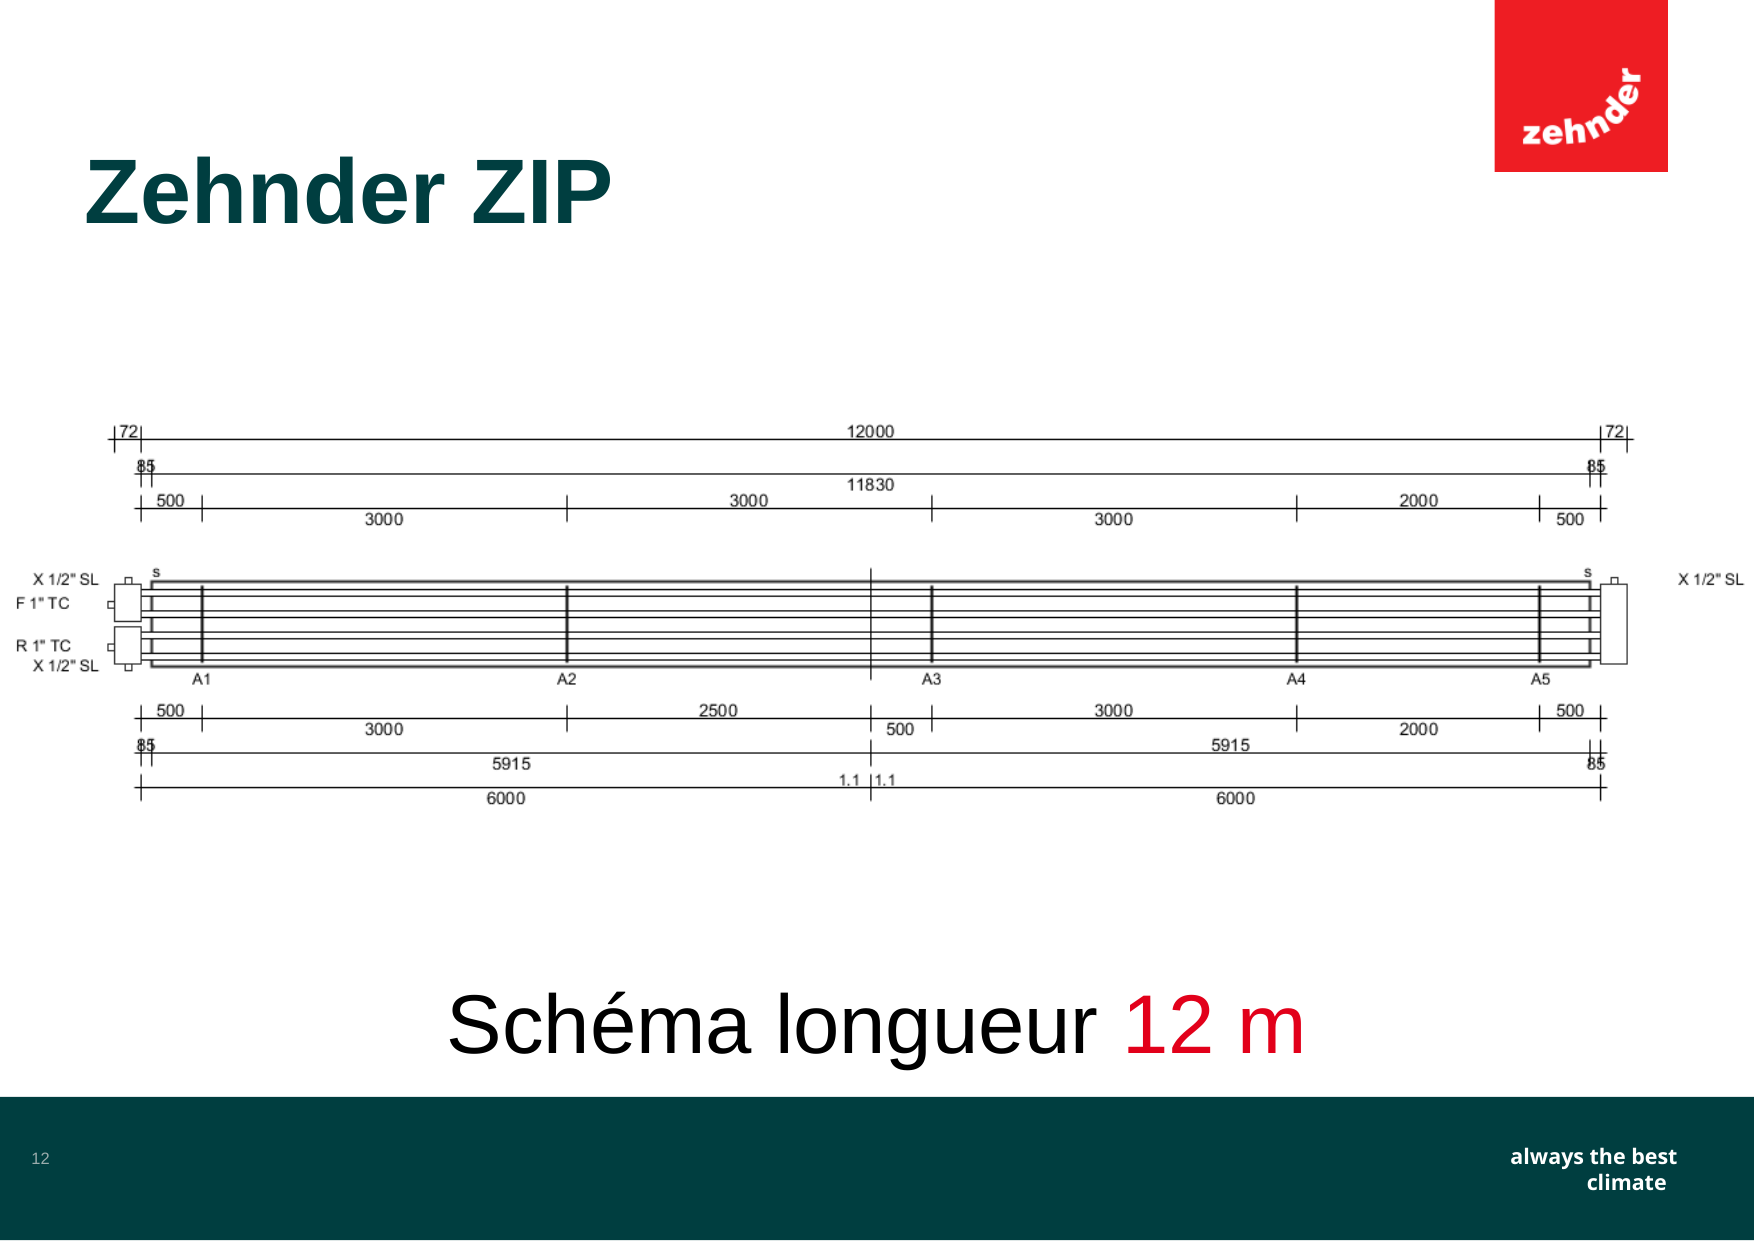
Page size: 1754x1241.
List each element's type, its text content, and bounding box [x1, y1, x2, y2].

text_box Schéma longueur 12 m [431, 962, 1323, 1078]
picture [0, 419, 1754, 811]
title Zehnder ZIP [70, 136, 1583, 207]
